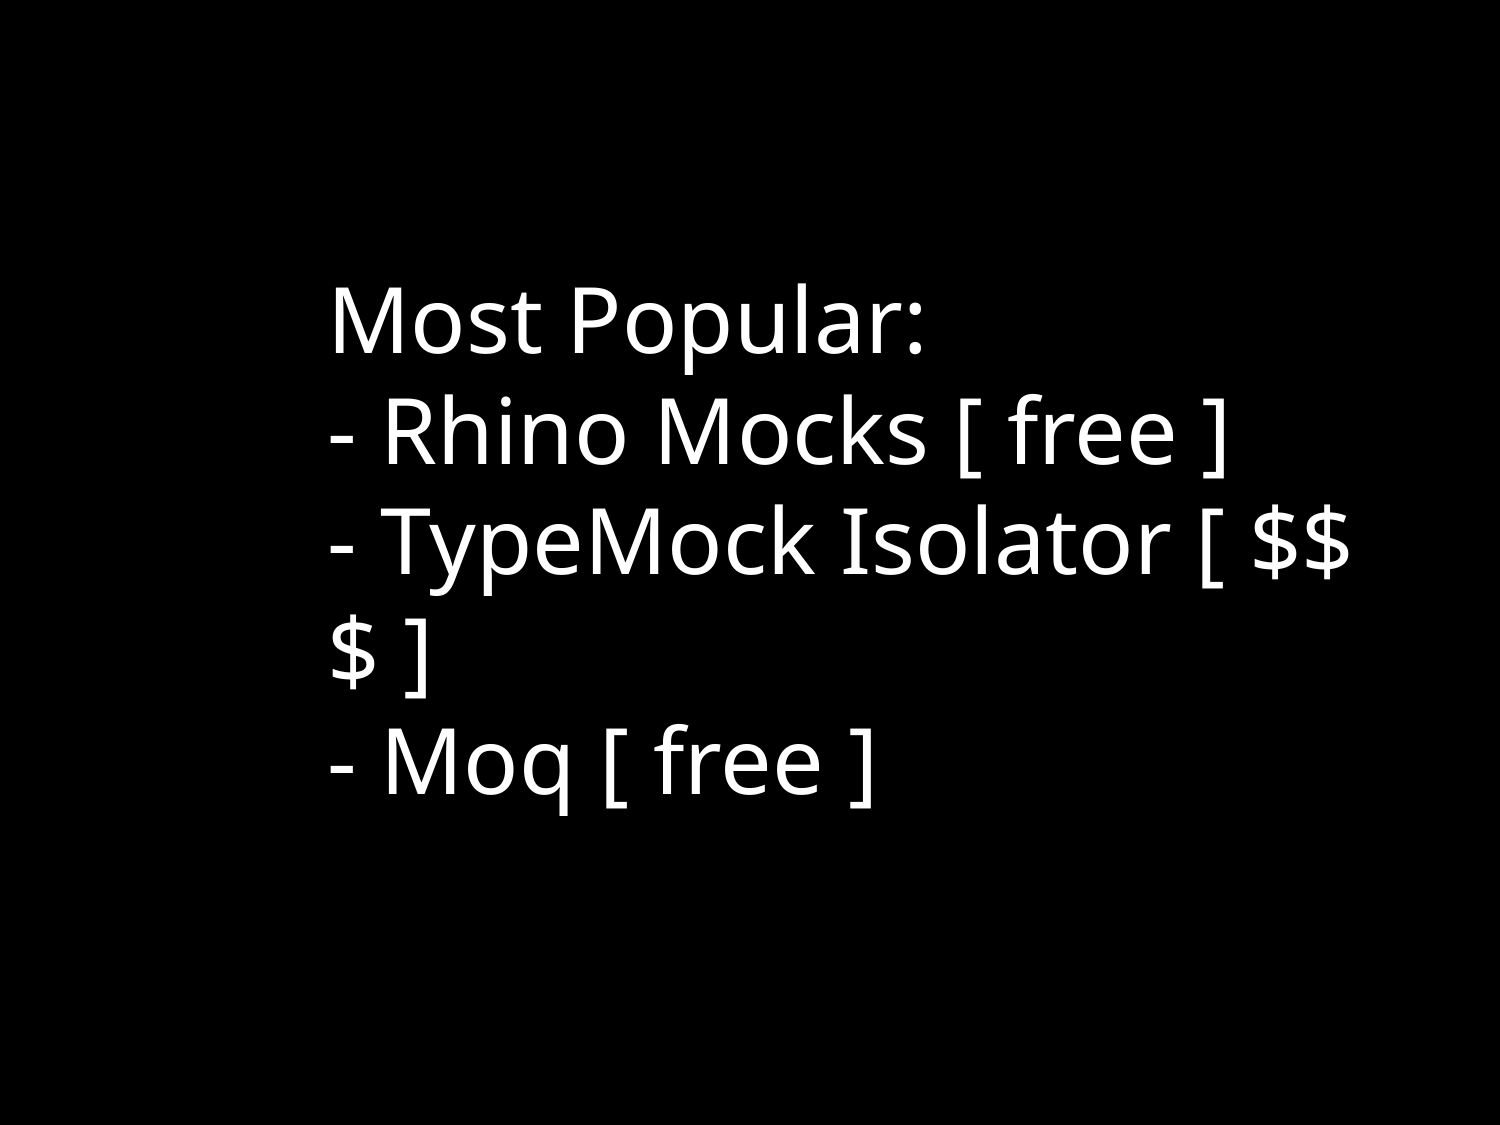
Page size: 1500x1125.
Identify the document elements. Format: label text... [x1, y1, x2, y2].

title Most Popular: - Rhino Mocks [ free ] - TypeMock Isolator [ $$$ ] - Moq [ free ] [312, 112, 1413, 963]
